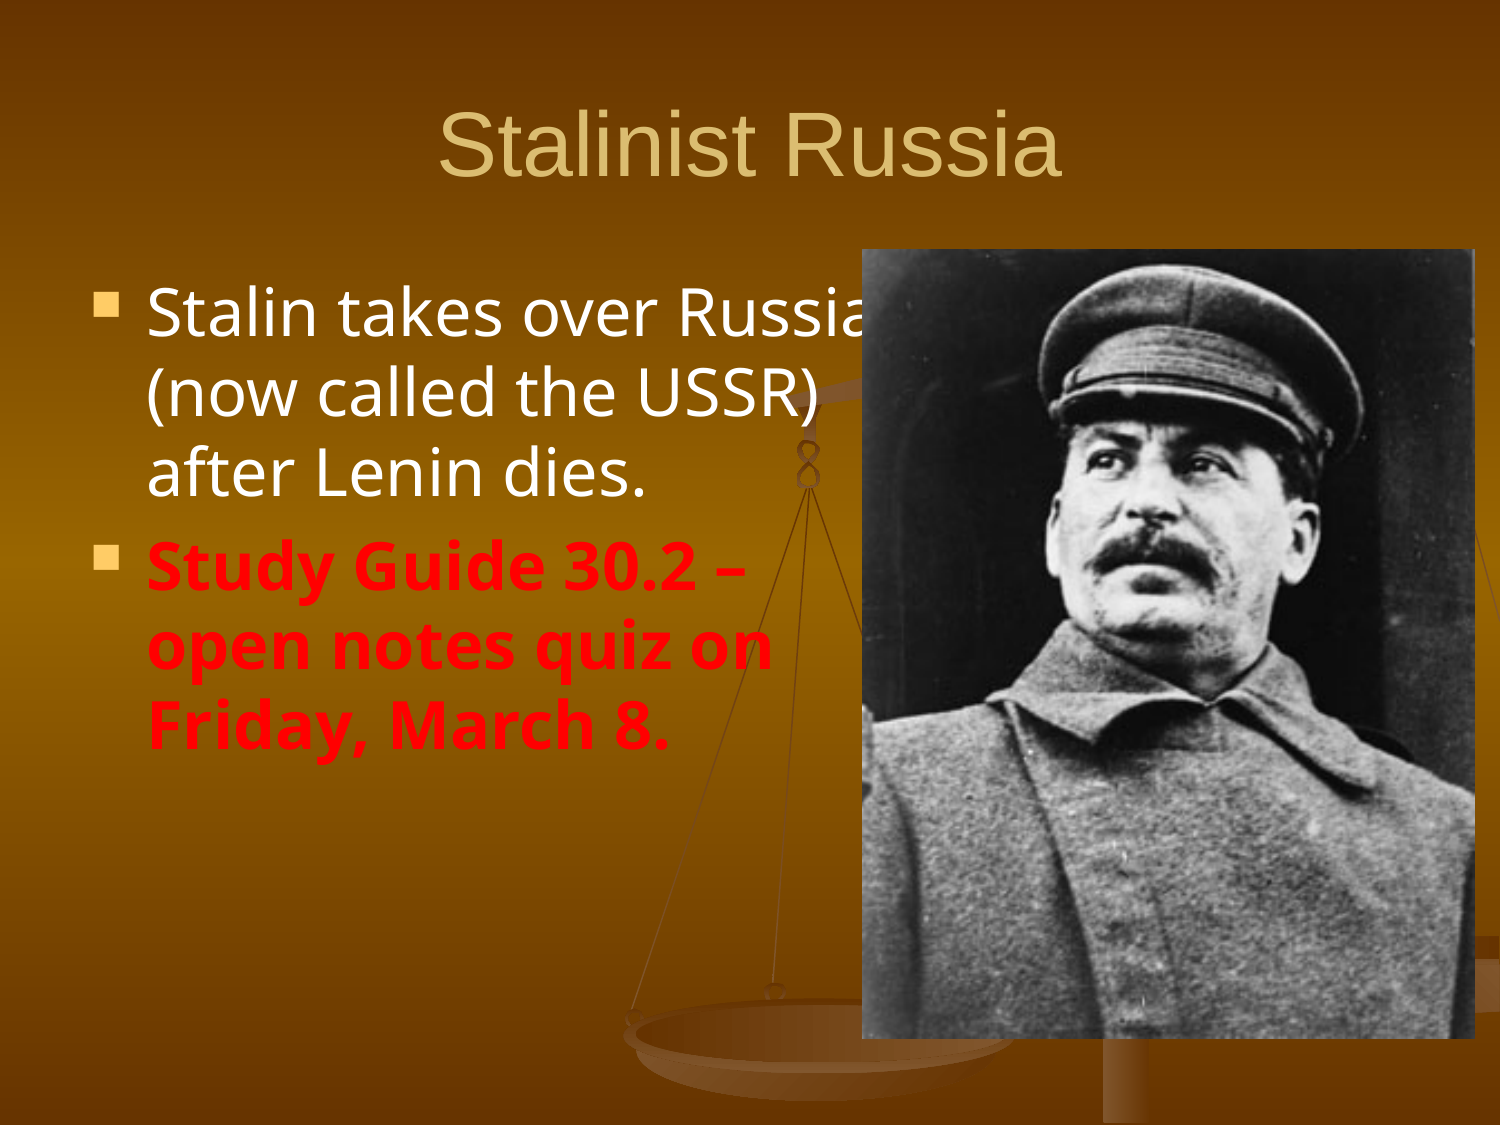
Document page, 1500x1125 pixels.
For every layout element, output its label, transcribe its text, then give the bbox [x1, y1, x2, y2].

picture [862, 249, 1476, 1039]
title Stalinist Russia [74, 45, 1426, 234]
list Stalin takes over Russia (now called the USSR) after Lenin dies. Study Guide 30.2 – open notes quiz on Friday, March 8. [74, 262, 857, 1006]
